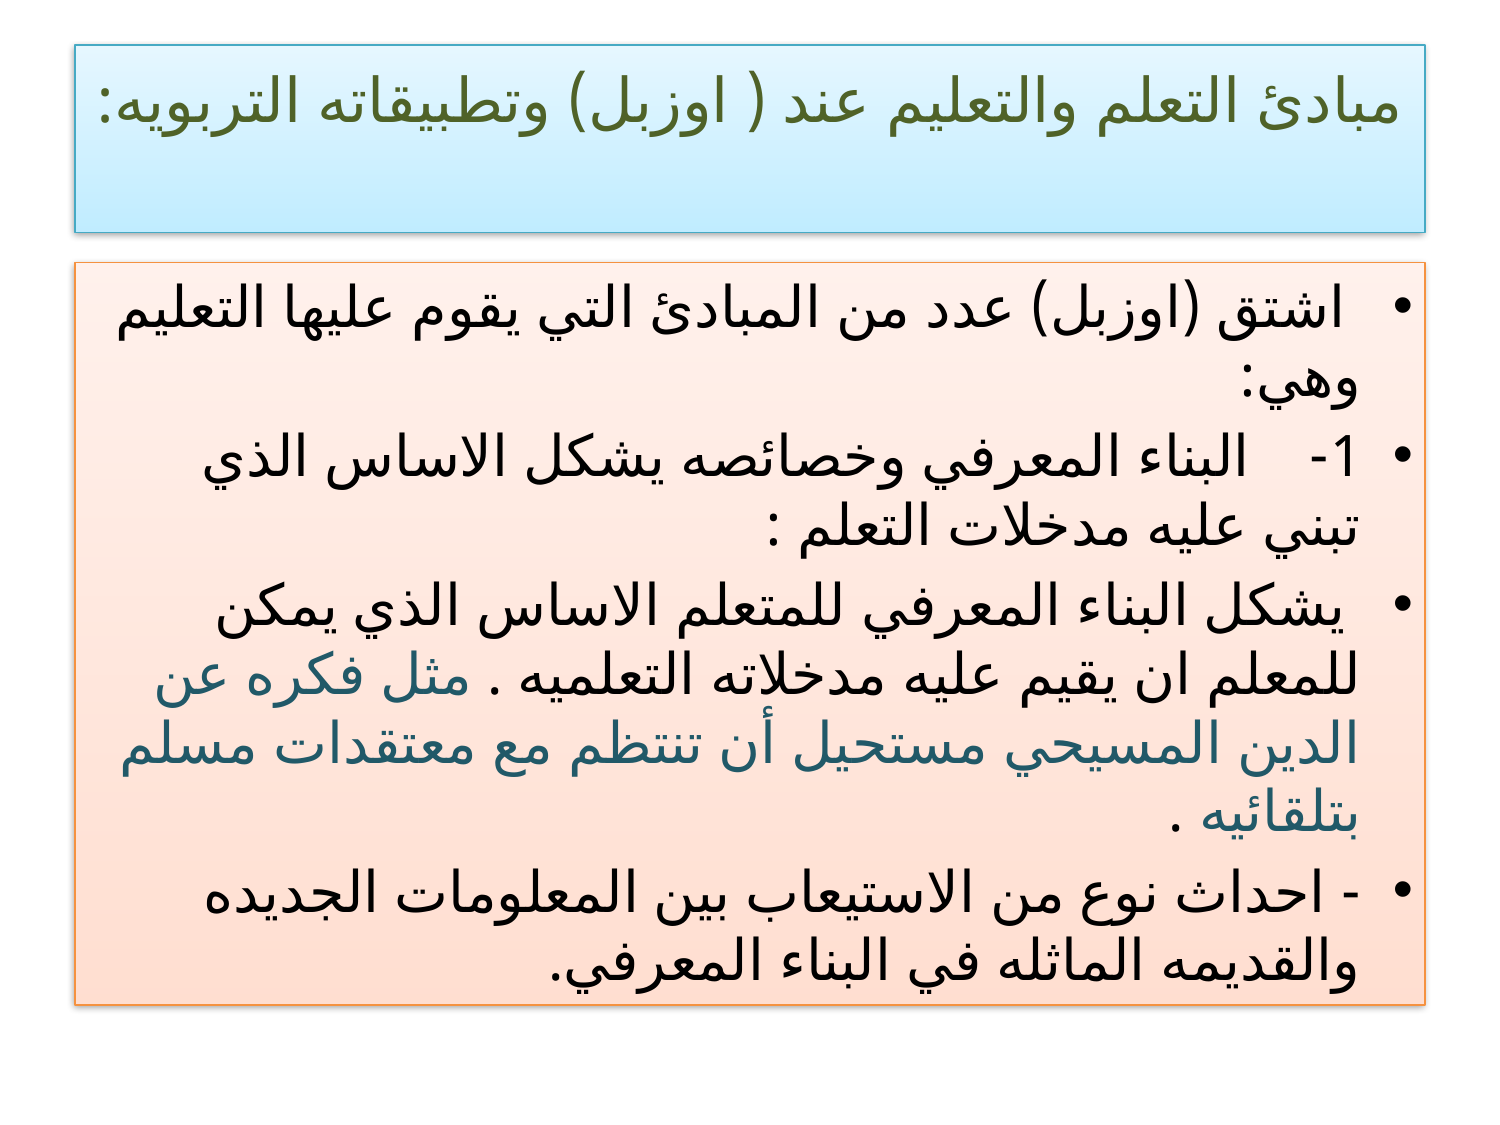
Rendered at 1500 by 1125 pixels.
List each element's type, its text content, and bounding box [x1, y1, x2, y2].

title مبادئ التعلم والتعليم عند ( اوزبل) وتطبيقاته التربويه: [74, 44, 1426, 233]
list اشتق (اوزبل) عدد من المبادئ التي يقوم عليها التعليم وهي: 1- البناء المعرفي وخصائصه يشكل الاساس الذي تبني عليه مدخلات التعلم : يشكل البناء المعرفي للمتعلم الاساس الذي يمكن للمعلم ان يقيم عليه مدخلاته التعلميه . مثل فكره عن الدين المسيحي مستحيل أن تنتظم مع معتقدات مسلم بتلقائيه . - احداث نوع من الاستيعاب بين المعلومات الجديده والقديمه الماثله في البناء المعرفي. [74, 262, 1426, 1006]
